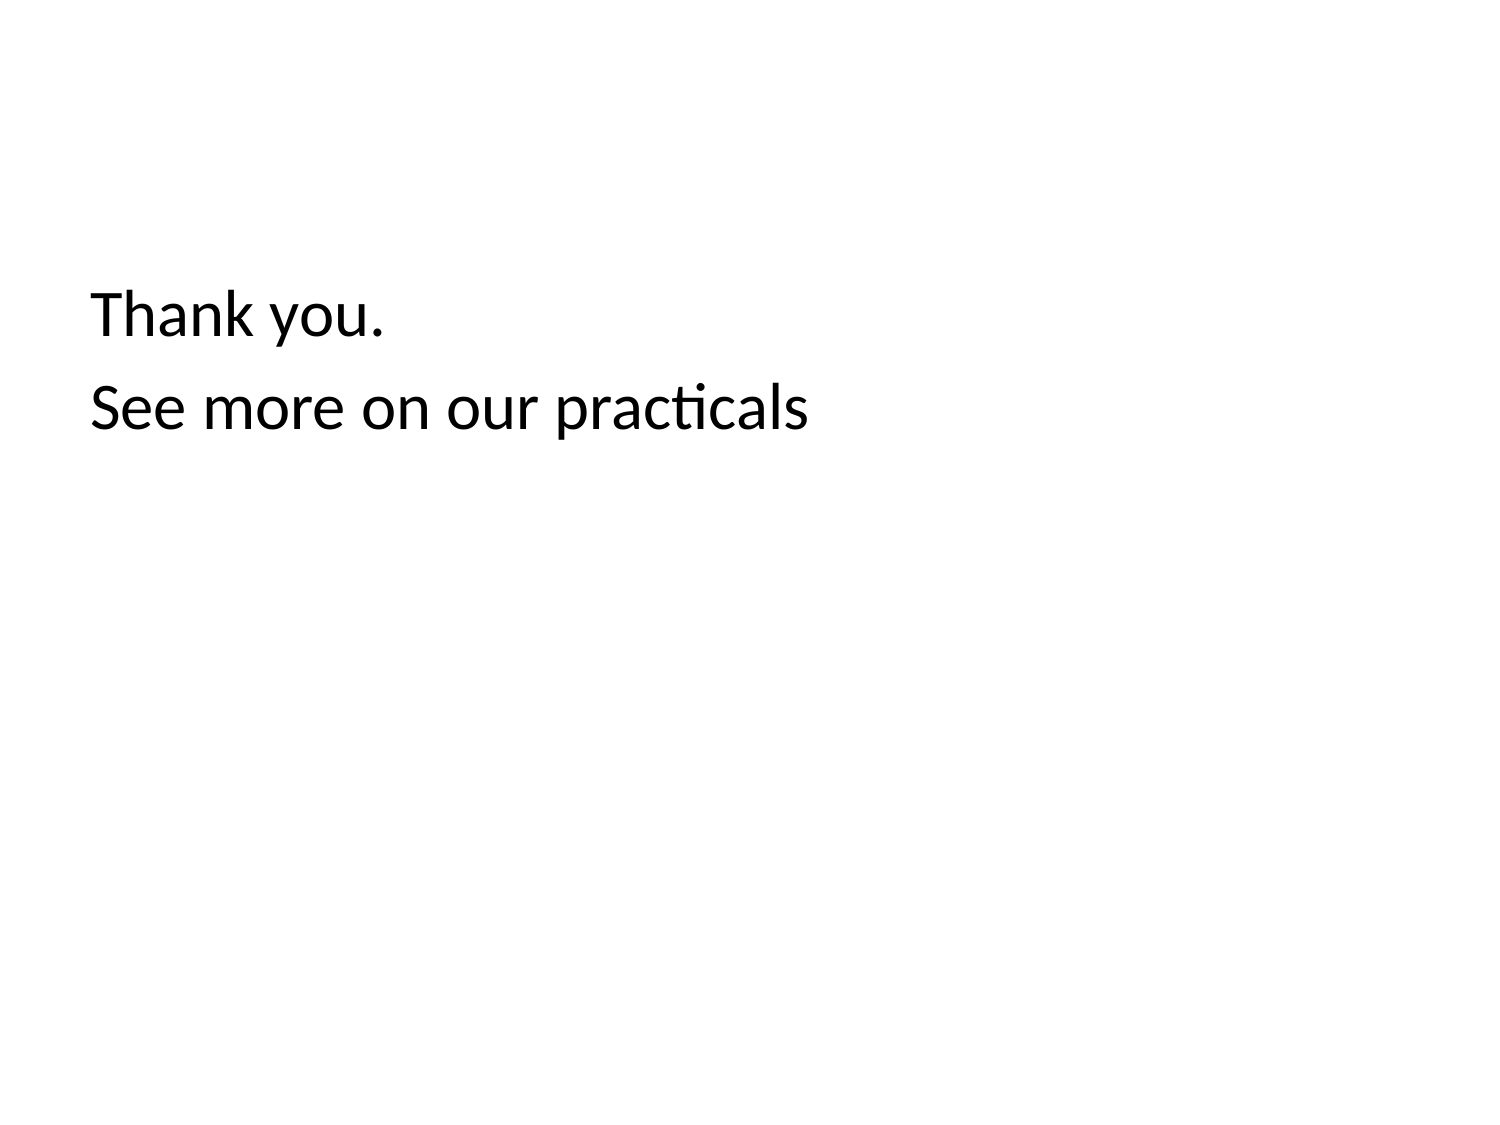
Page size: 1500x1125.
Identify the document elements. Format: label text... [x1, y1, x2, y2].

list Thank you. See more on our practicals [75, 262, 1425, 1005]
